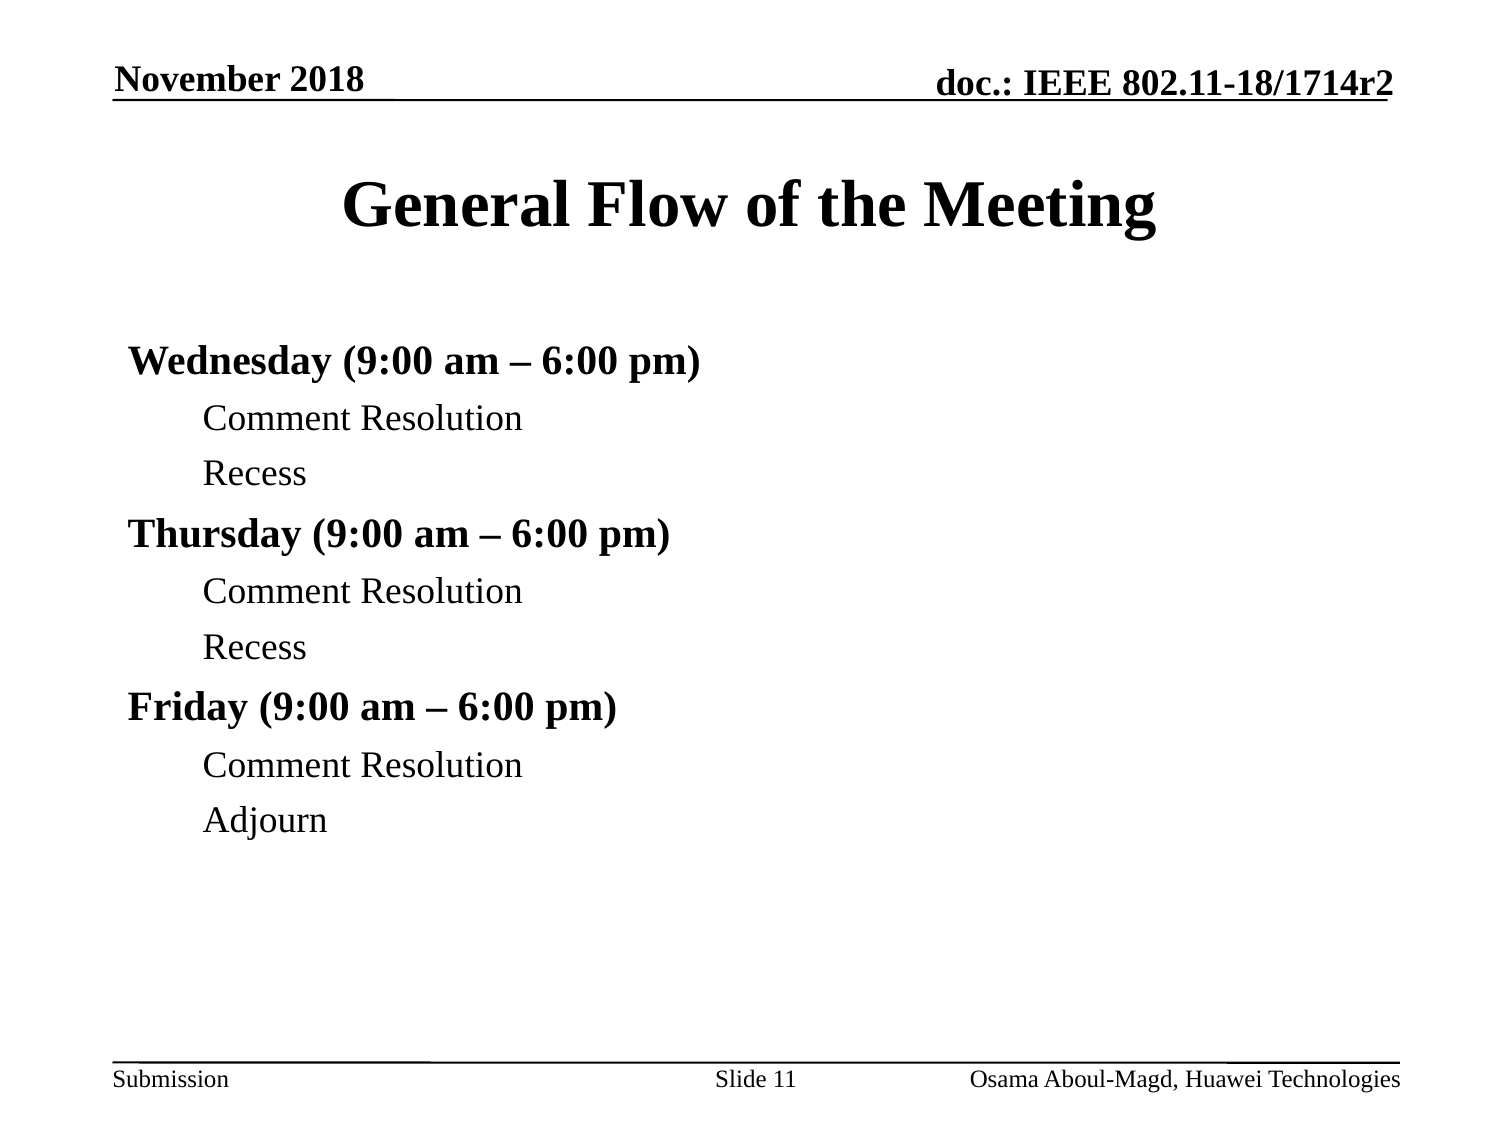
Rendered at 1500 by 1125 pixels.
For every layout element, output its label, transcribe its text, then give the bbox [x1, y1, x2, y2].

slide_number Slide 11 [712, 1061, 800, 1123]
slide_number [114, 54, 423, 100]
footer Osama Aboul-Magd, Huawei Technologies [878, 1061, 1402, 1093]
list Wednesday (9:00 am – 6:00 pm) Comment Resolution Recess Thursday (9:00 am – 6:00 pm) Comment Resolution Recess Friday (9:00 am – 6:00 pm) Comment Resolution Adjourn [112, 324, 1388, 1000]
title General Flow of the Meeting [112, 112, 1388, 288]
